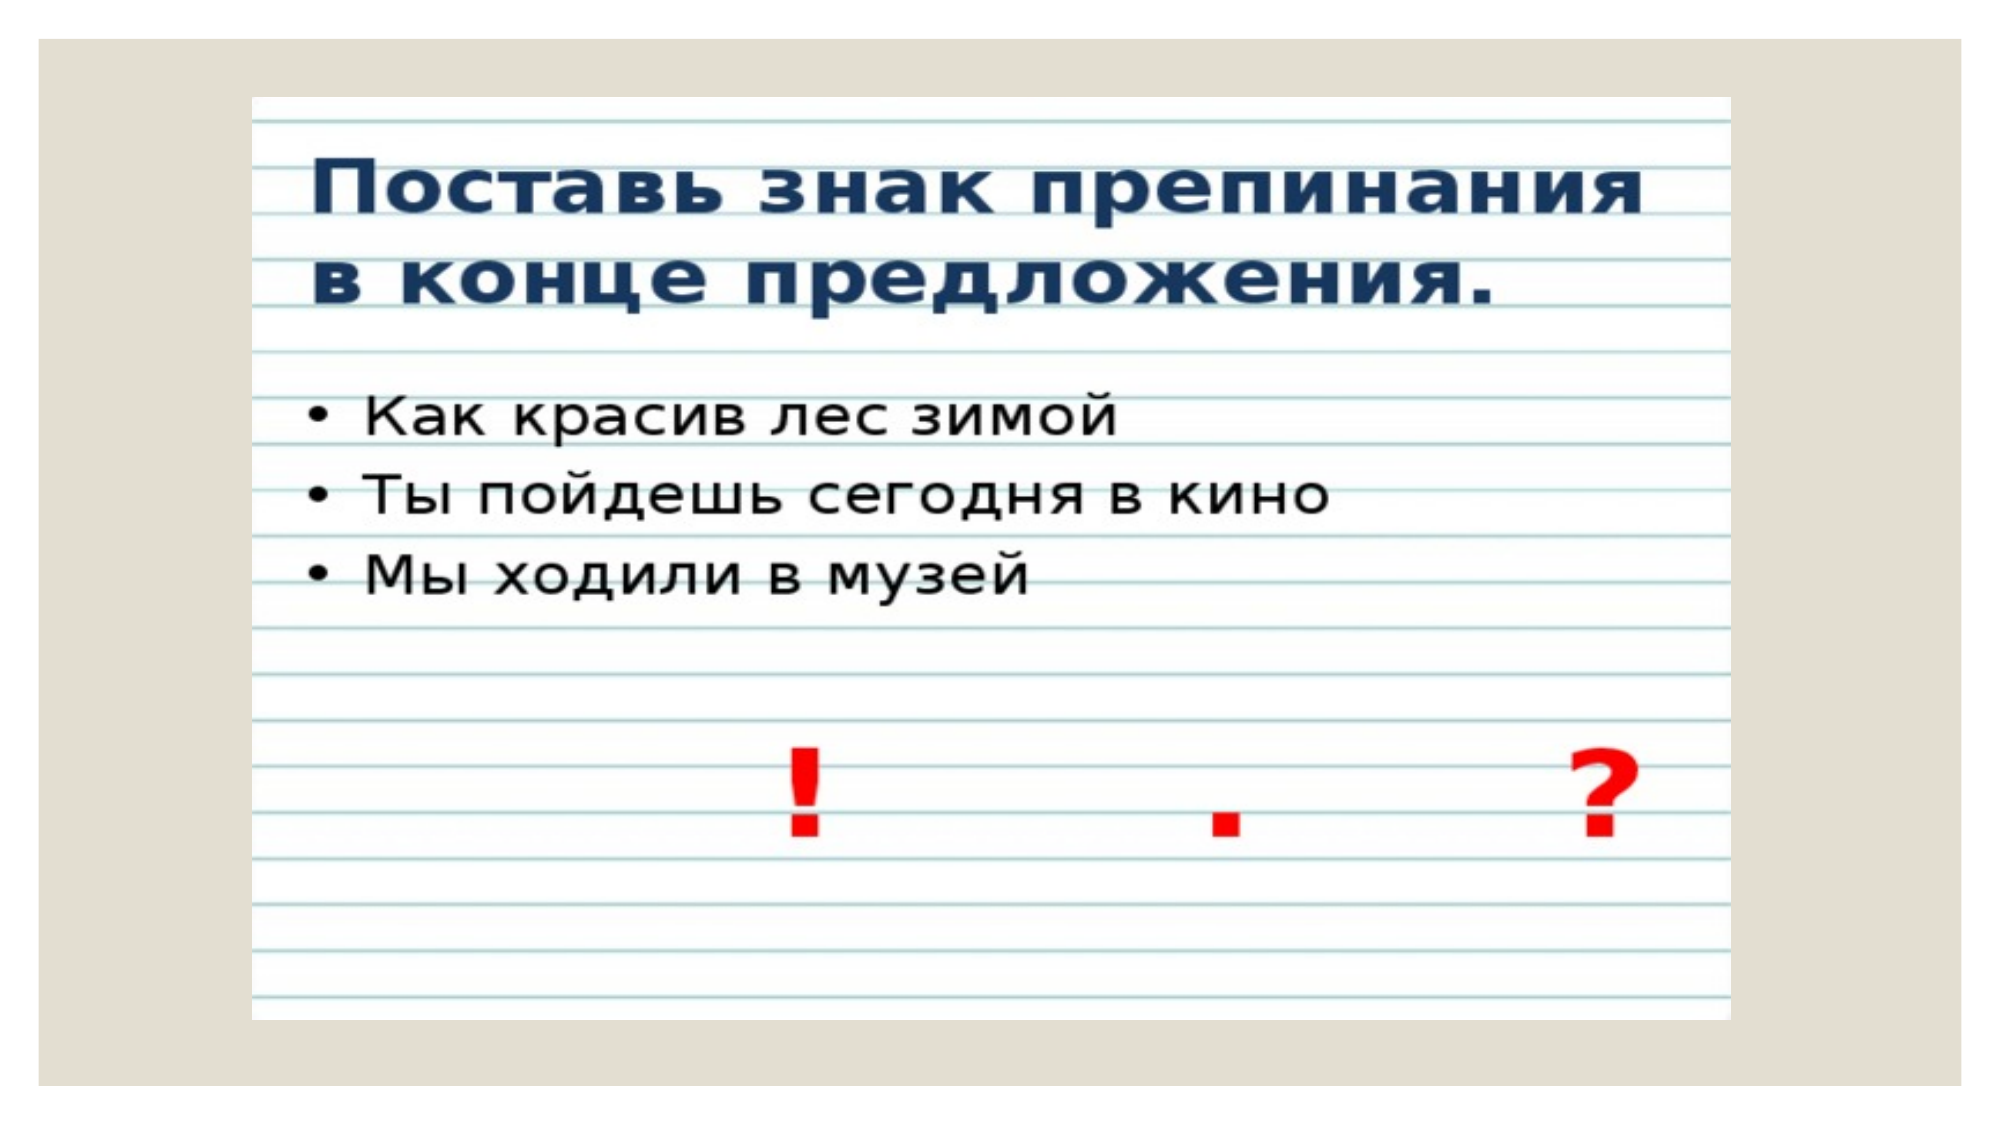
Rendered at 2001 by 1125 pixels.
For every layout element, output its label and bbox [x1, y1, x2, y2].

list [252, 97, 1731, 1020]
